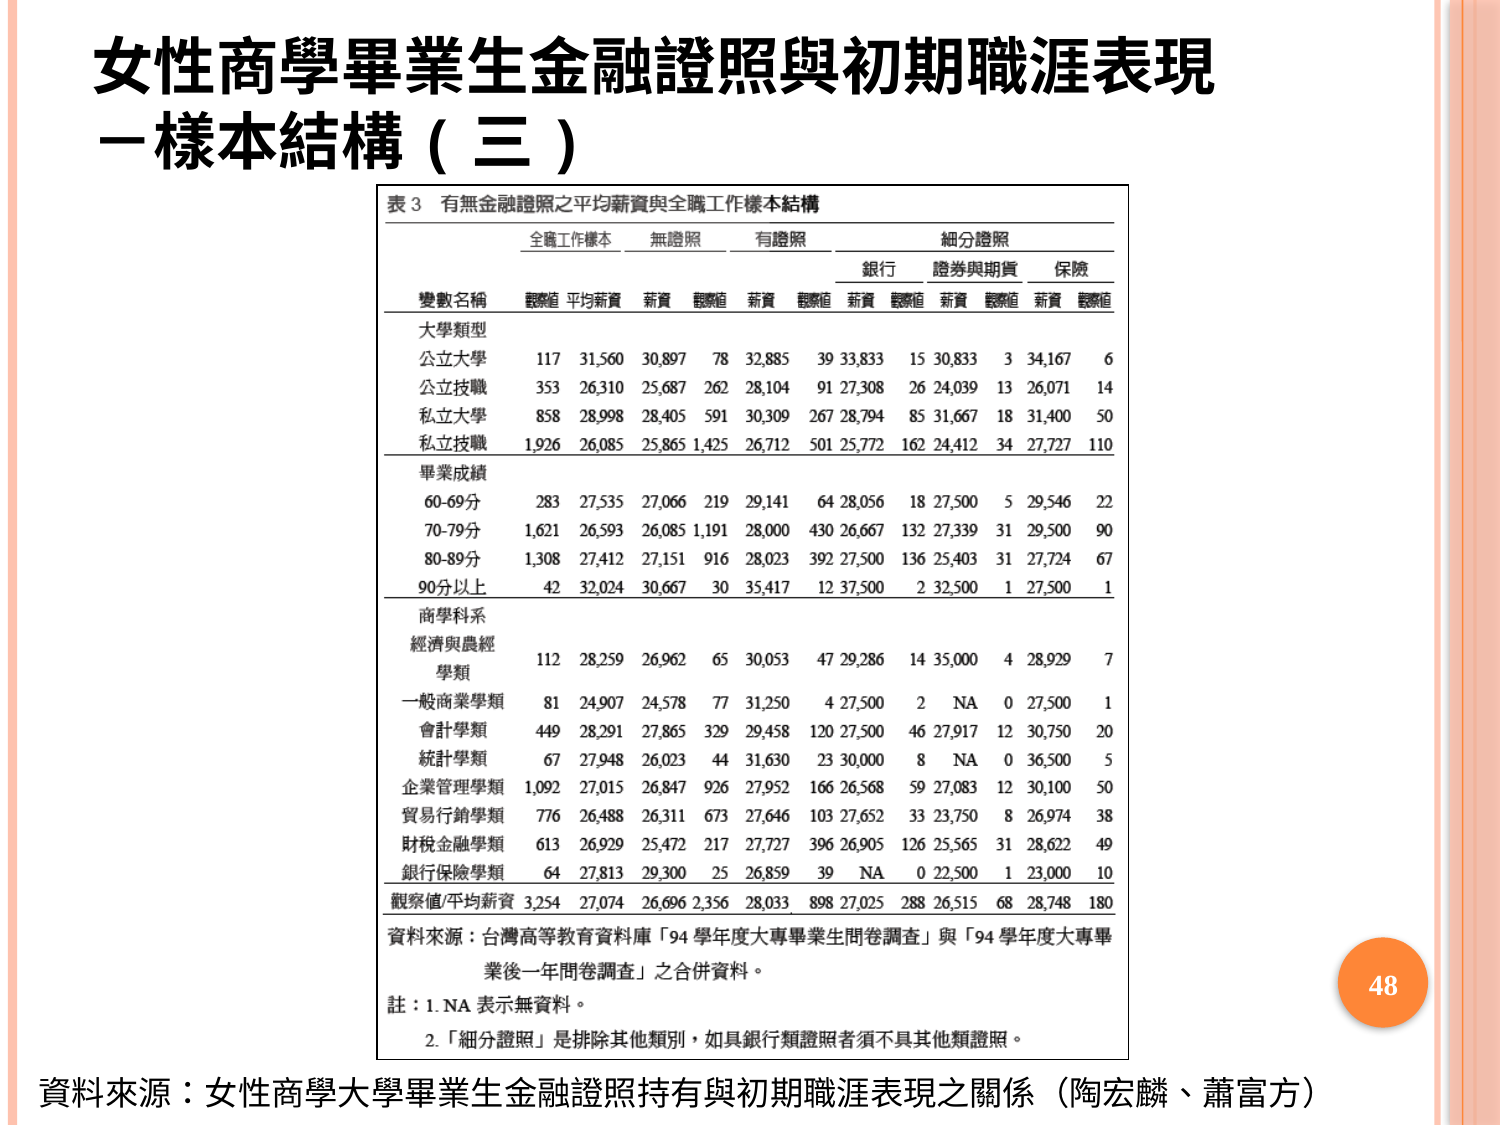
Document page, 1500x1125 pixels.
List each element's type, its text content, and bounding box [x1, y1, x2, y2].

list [377, 185, 1129, 1060]
slide_number 48 [1333, 940, 1434, 1026]
text_box 女性商學畢業生金融證照與初期職涯表現 －樣本結構(三) [76, 7, 1302, 197]
text_box 資料來源：女性商學大學畢業生金融證照持有與初期職涯表現之關係（陶宏麟、蕭富方） [23, 1064, 1400, 1120]
